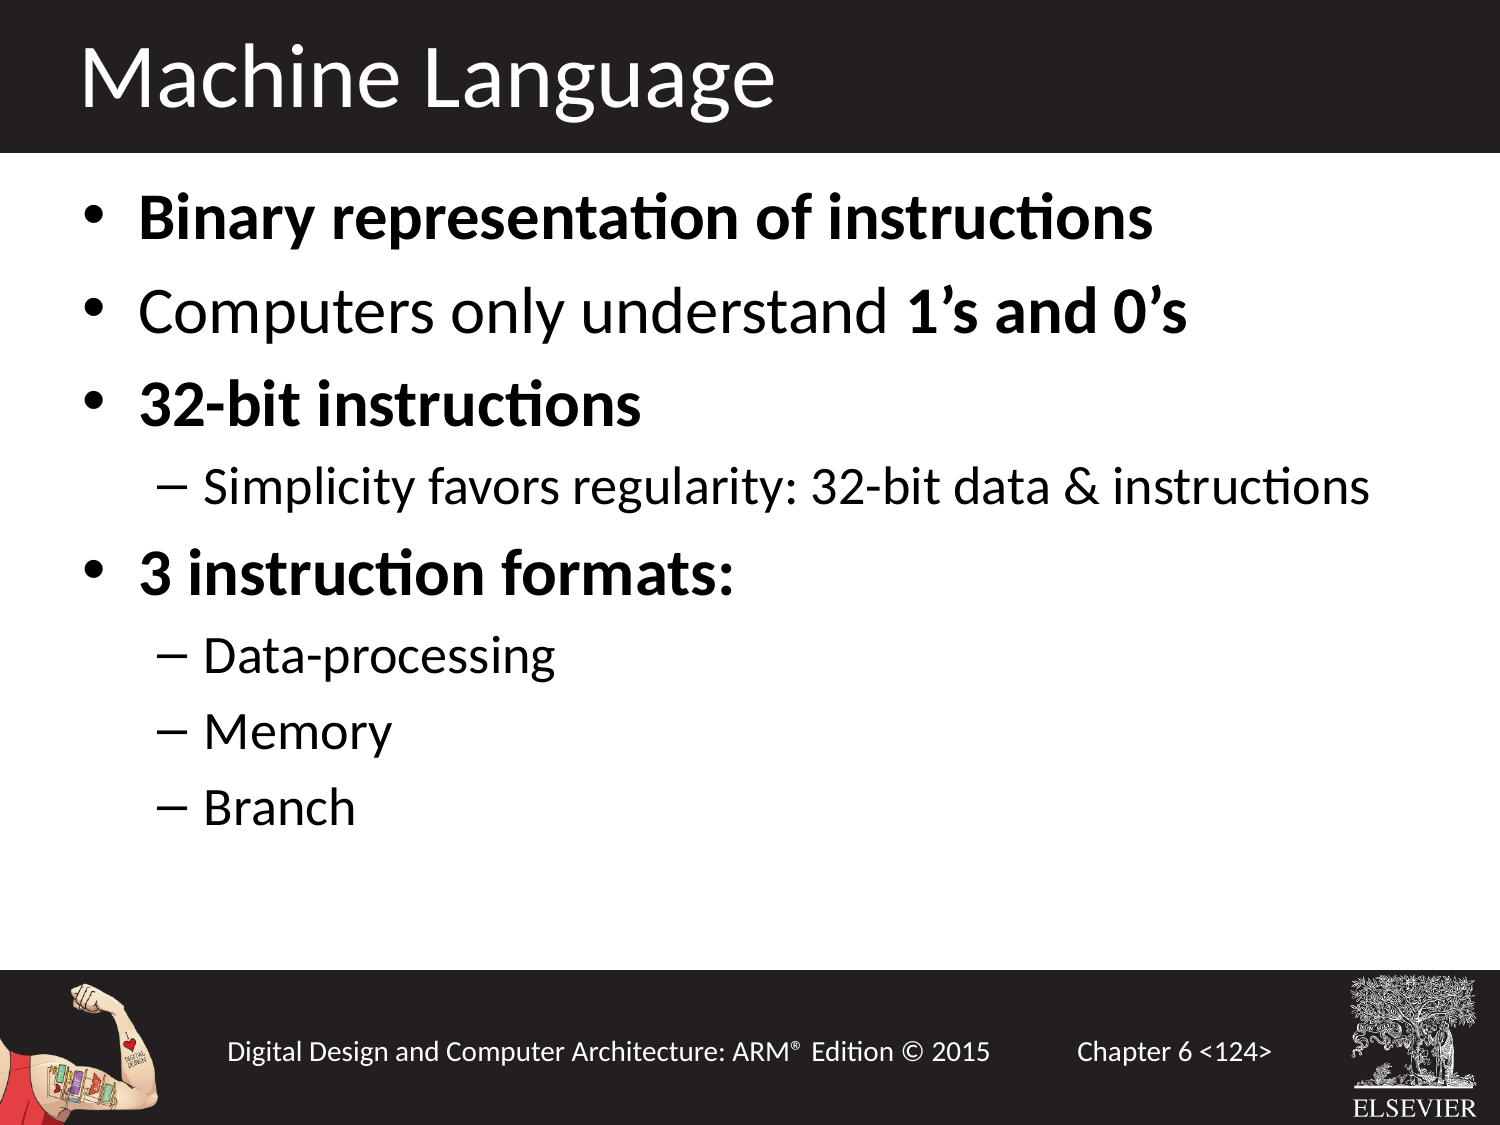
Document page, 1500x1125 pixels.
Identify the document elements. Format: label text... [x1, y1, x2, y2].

picture [1350, 974, 1477, 1117]
picture [0, 979, 163, 1125]
text_box Machine Language [63, 8, 1488, 133]
list Binary representation of instructions Computers only understand 1’s and 0’s 32-bit instructions Simplicity favors regularity: 32-bit data & instructions 3 instruction formats: Data-processing Memory Branch [67, 165, 1412, 1016]
text_box [112, 200, 1438, 1050]
